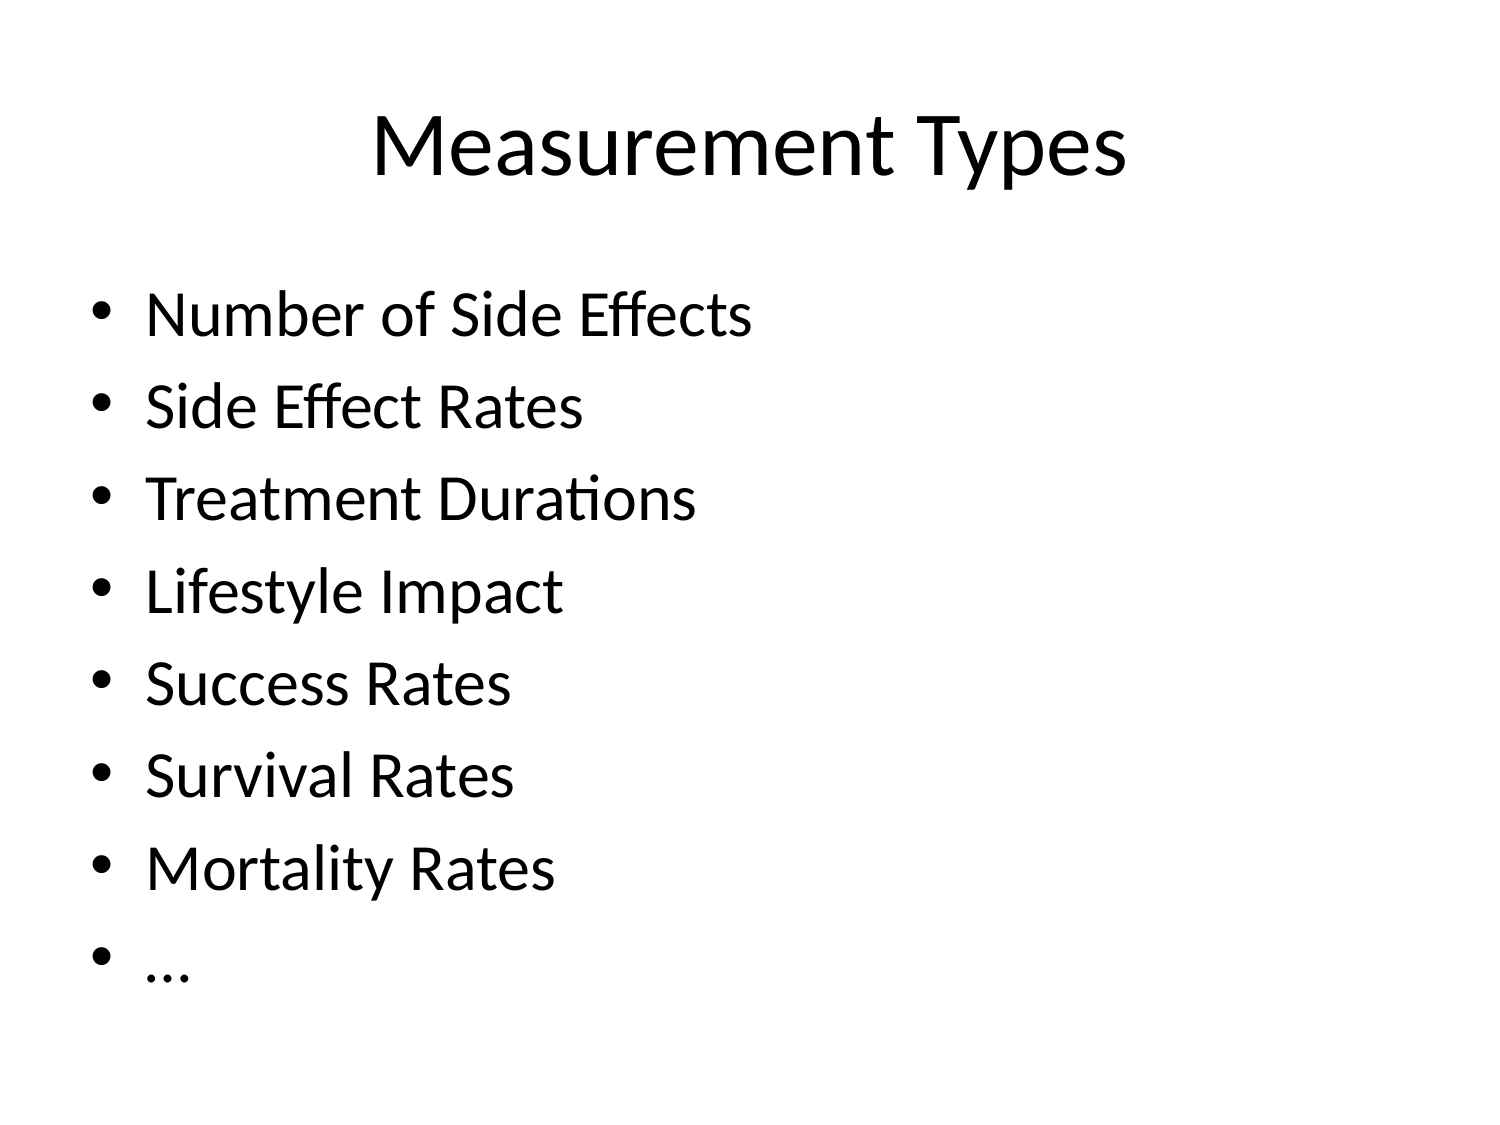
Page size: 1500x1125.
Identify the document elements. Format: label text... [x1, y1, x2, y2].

title Measurement Types [75, 45, 1425, 233]
list Number of Side Effects Side Effect Rates Treatment Durations Lifestyle Impact Success Rates Survival Rates Mortality Rates … [75, 262, 1425, 1005]
